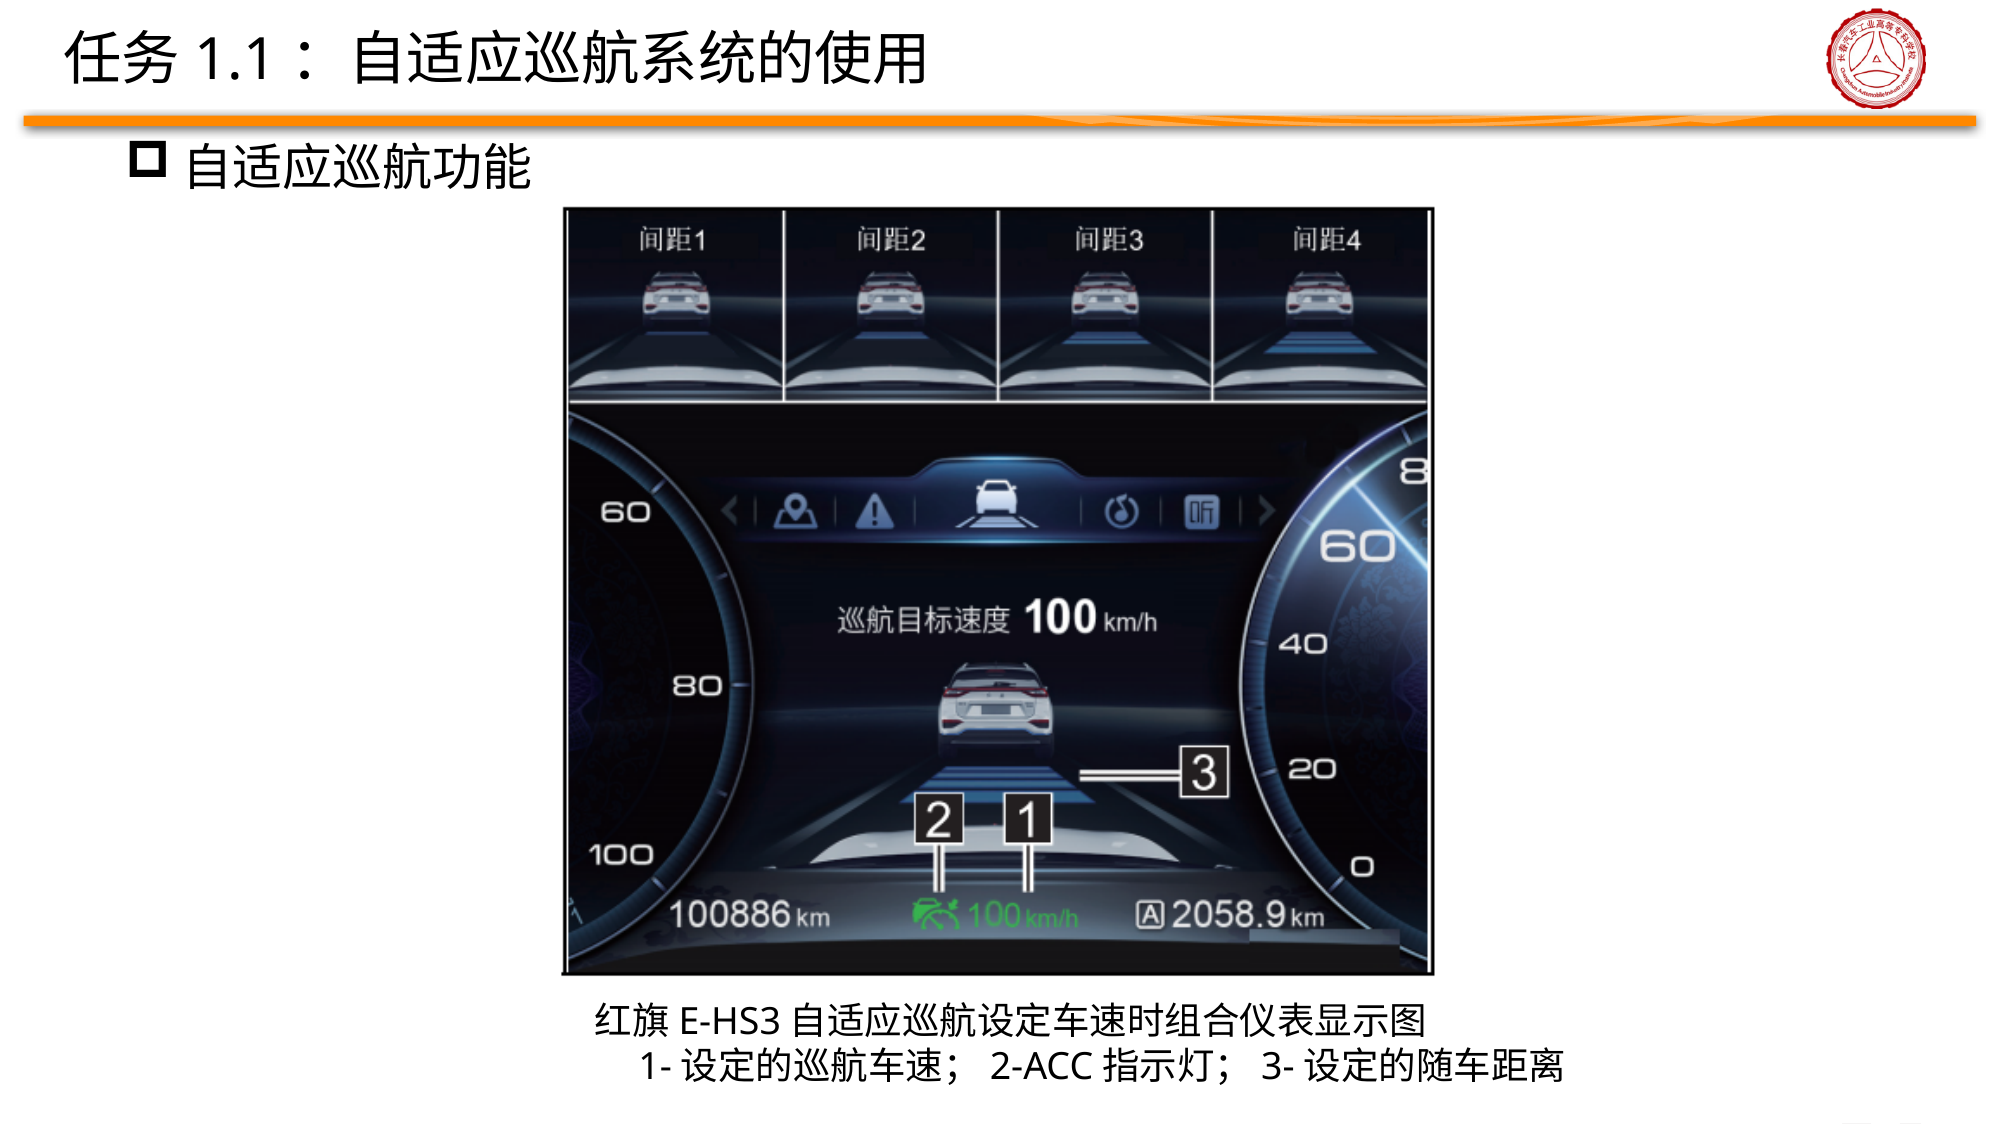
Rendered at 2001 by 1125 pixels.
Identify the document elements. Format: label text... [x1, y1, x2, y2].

picture [1826, 8, 1926, 109]
title 任务1.1：自适应巡航系统的使用 [49, 21, 1557, 121]
text_box 自适应巡航功能 [110, 134, 1192, 260]
picture [560, 204, 1440, 983]
text_box 红旗E-HS3自适应巡航设定车速时组合仪表显示图 1-设定的巡航车速；2-ACC指示灯；3-设定的随车距离 [579, 989, 1609, 1095]
